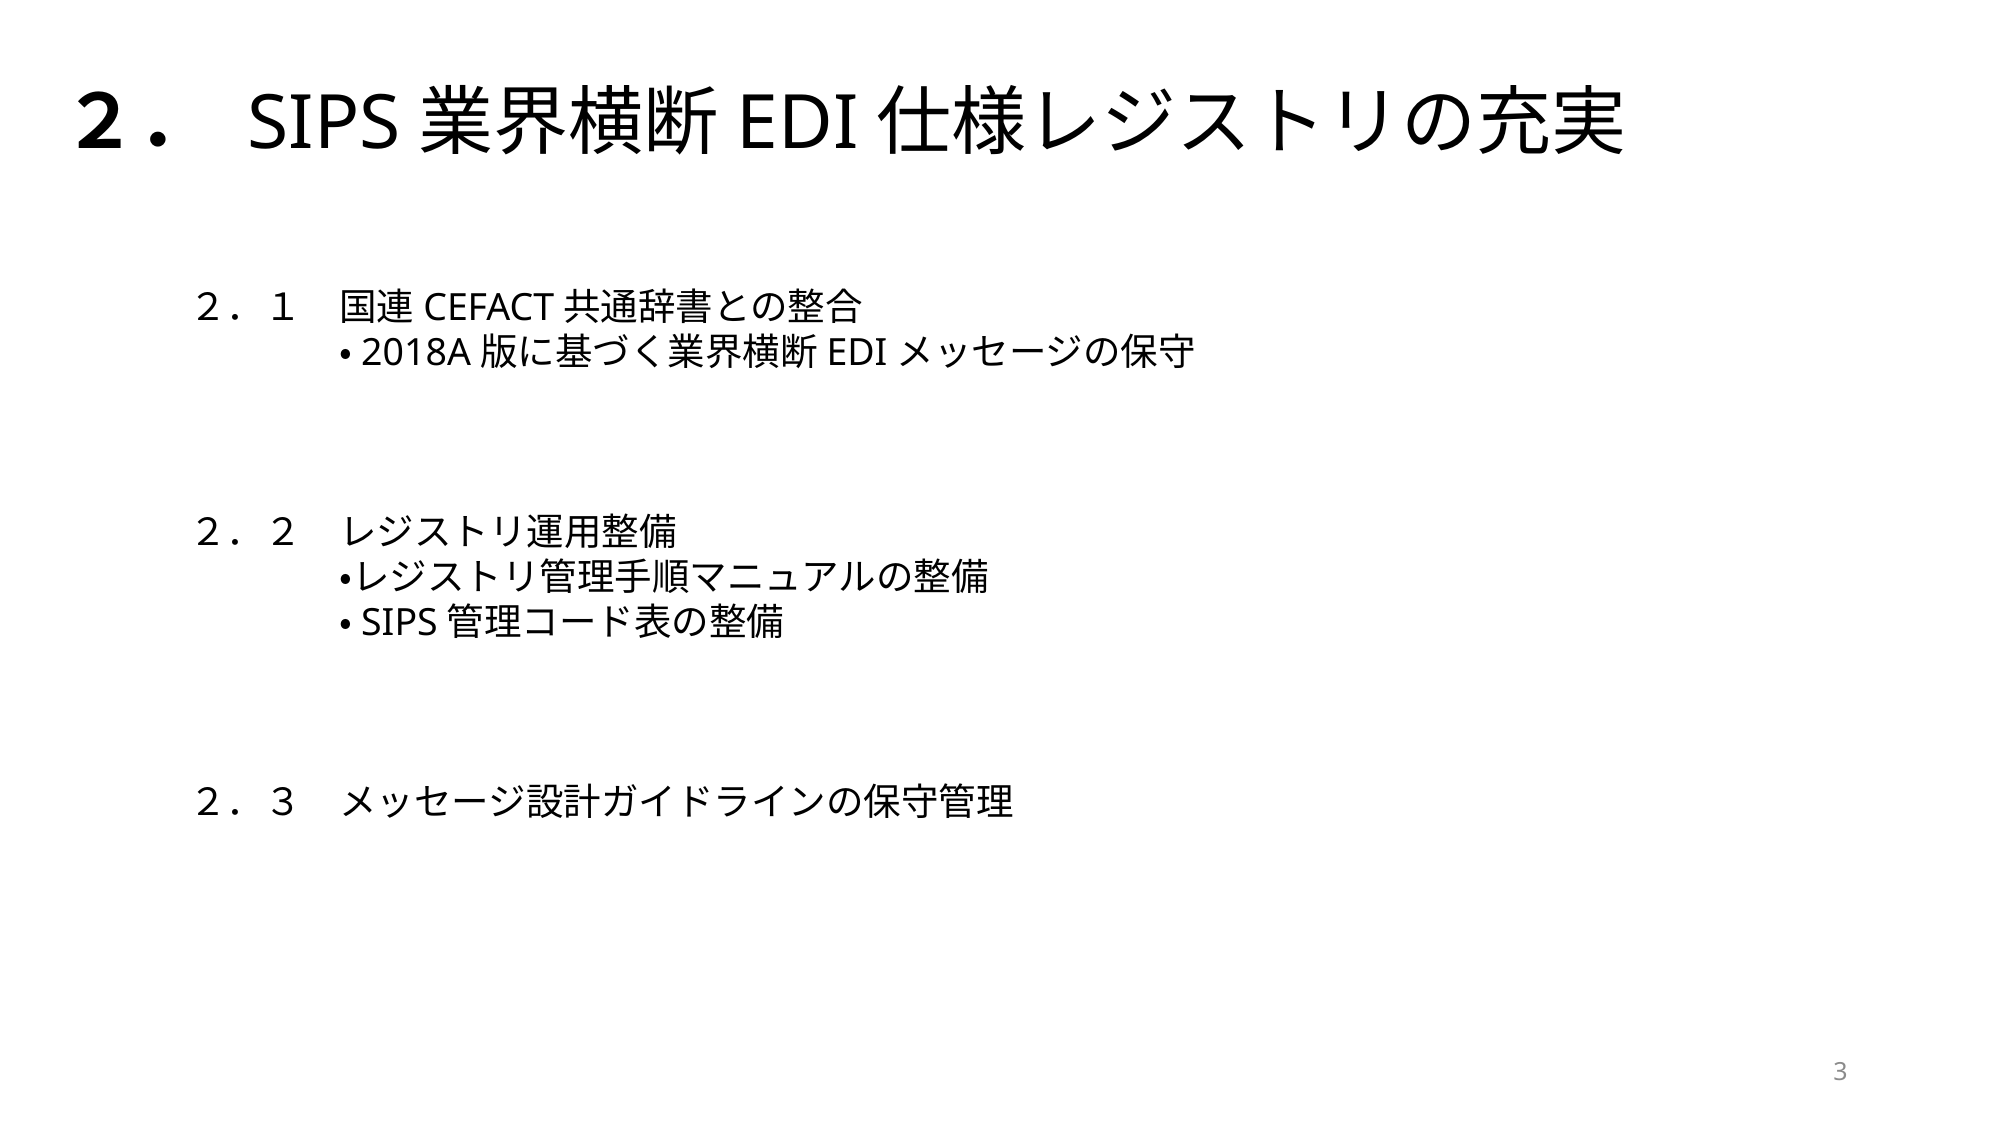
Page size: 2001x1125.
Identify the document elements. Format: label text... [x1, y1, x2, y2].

text_box ２．１ 国連CEFACT共通辞書との整合 ・2018A版に基づく業界横断EDIメッセージの保守 ２．２ レジストリ運用整備 ・レジストリ管理手順マニュアルの整備 ・SIPS管理コード表の整備 ２．３ メッセージ設計ガイドラインの保守管理 [174, 275, 1822, 920]
text_box ２． SIPS業界横断EDI仕様レジストリの充実 [47, 65, 1709, 171]
slide_number 3 [1412, 1042, 1863, 1103]
